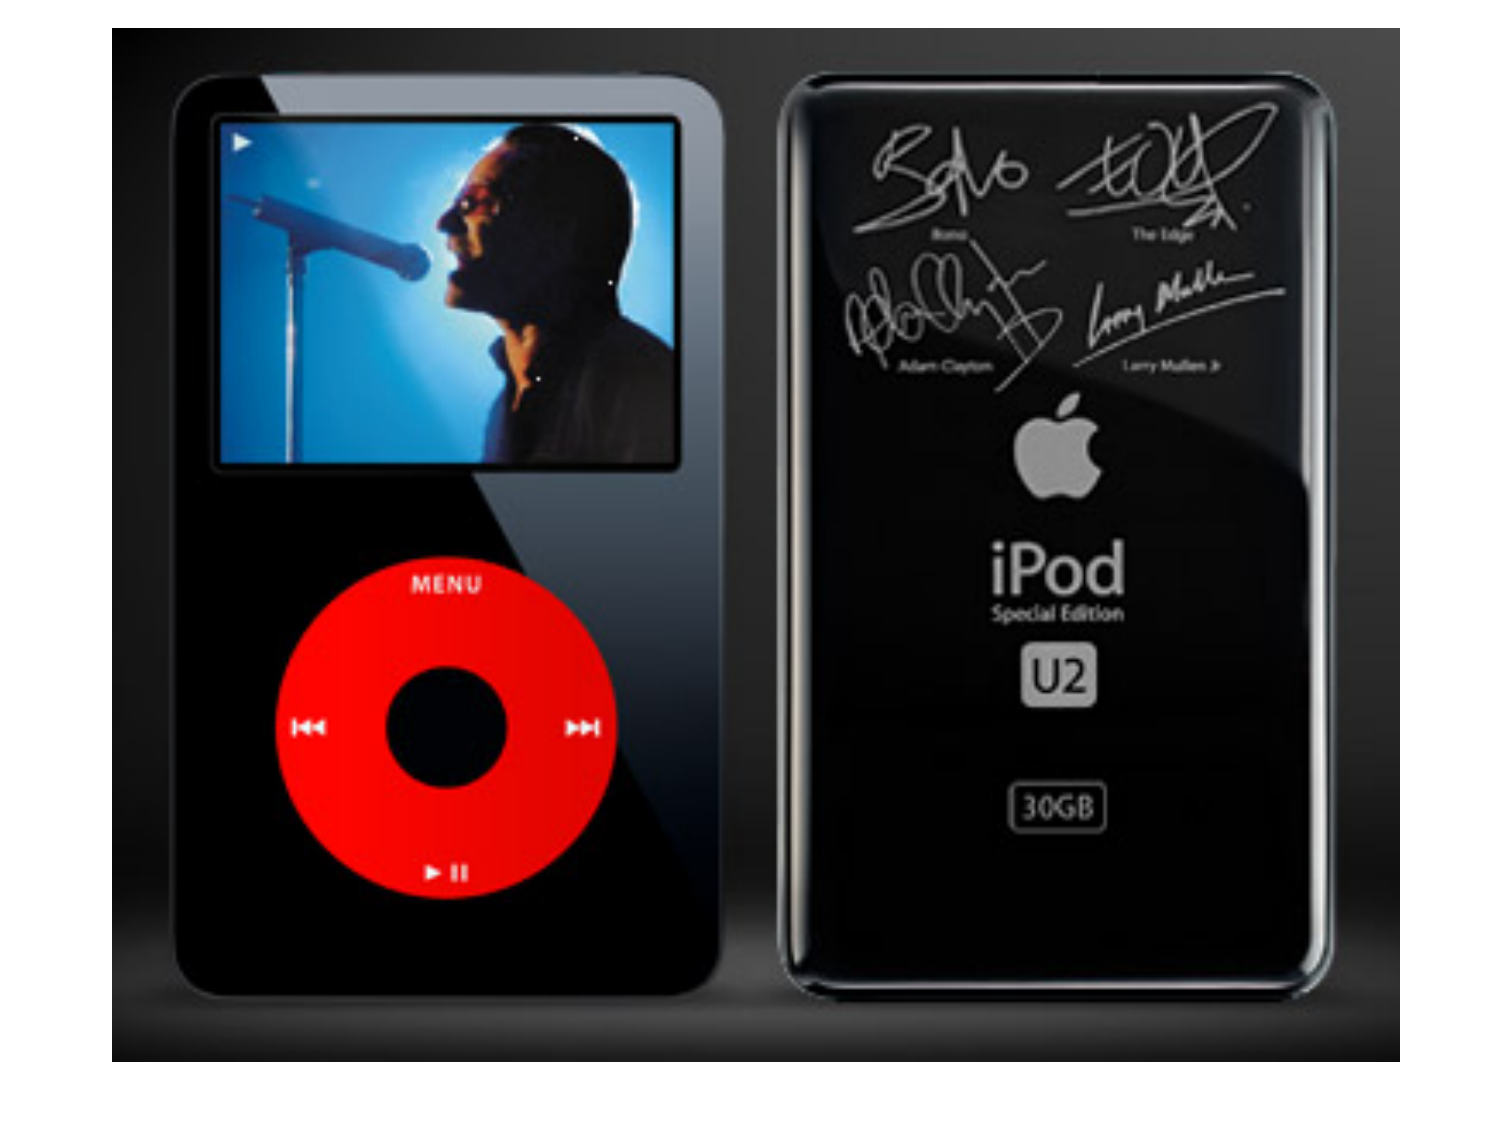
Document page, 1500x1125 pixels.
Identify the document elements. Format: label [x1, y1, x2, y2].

picture [111, 28, 1400, 1063]
